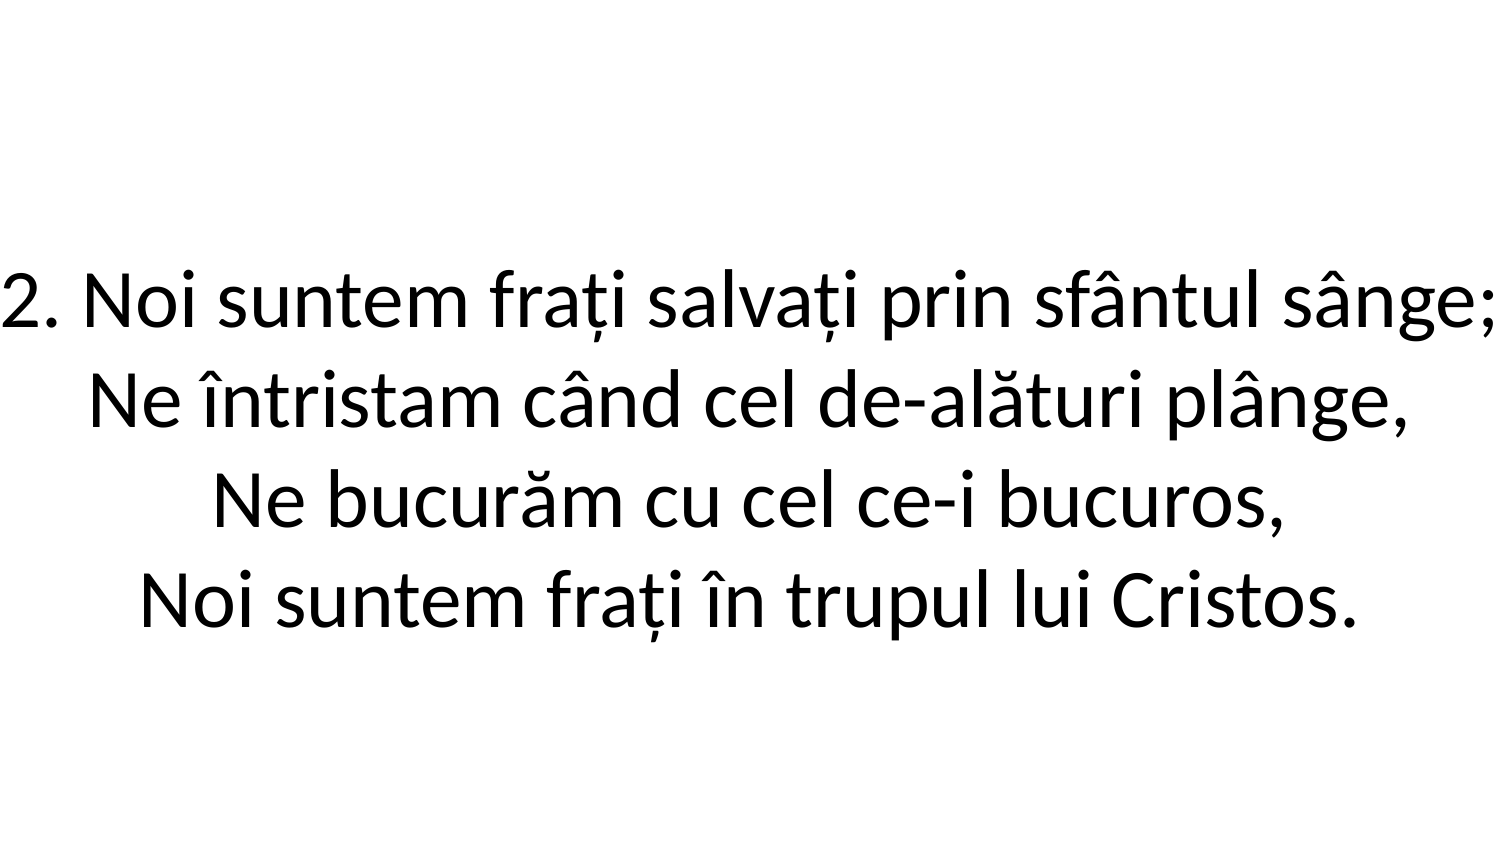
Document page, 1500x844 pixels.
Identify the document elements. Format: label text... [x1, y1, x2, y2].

text_box 2. Noi suntem frați salvați prin sfântul sânge; Ne întristam când cel de-alături plânge, Ne bucurăm cu cel ce-i bucuros, Noi suntem frați în trupul lui Cristos. [0, 192, 1500, 652]
